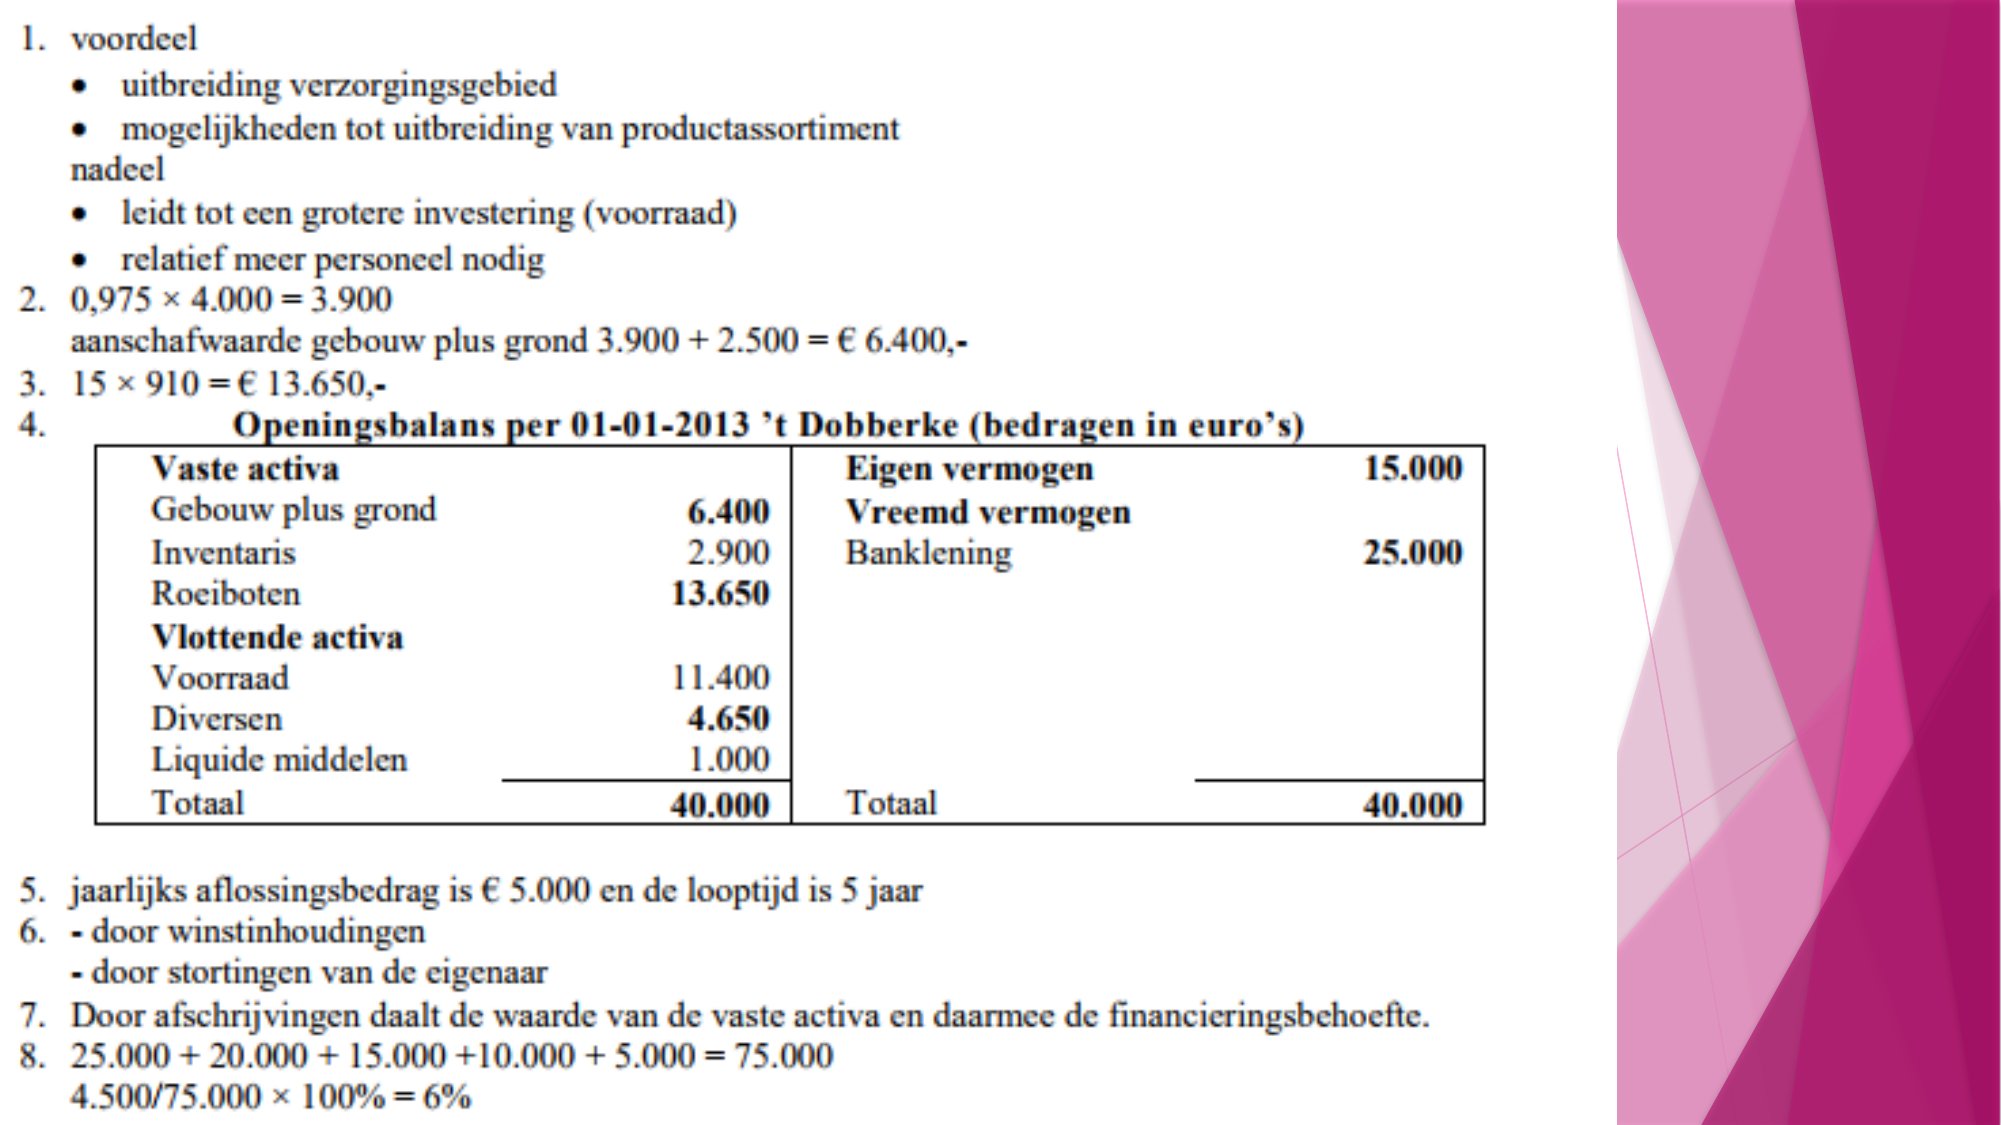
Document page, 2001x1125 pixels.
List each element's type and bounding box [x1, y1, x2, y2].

picture [0, 0, 1617, 1125]
